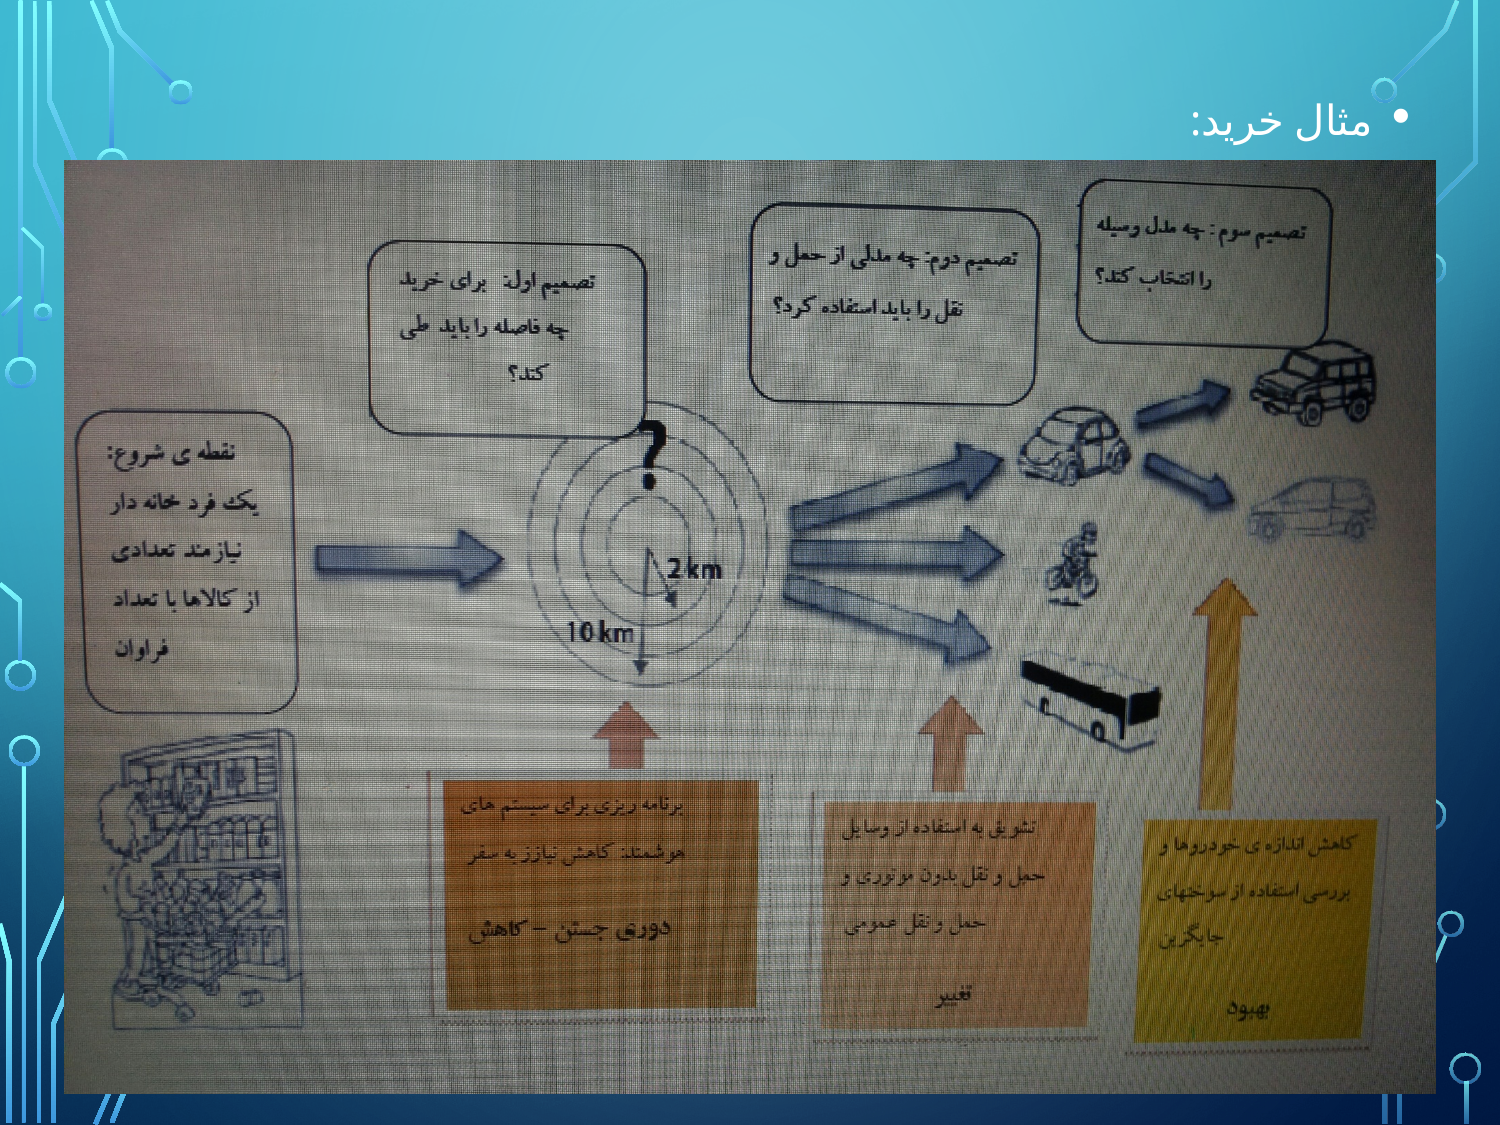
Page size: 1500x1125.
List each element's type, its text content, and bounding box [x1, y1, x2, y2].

picture [64, 160, 1436, 1095]
list مثال خرید: [75, 66, 1425, 160]
